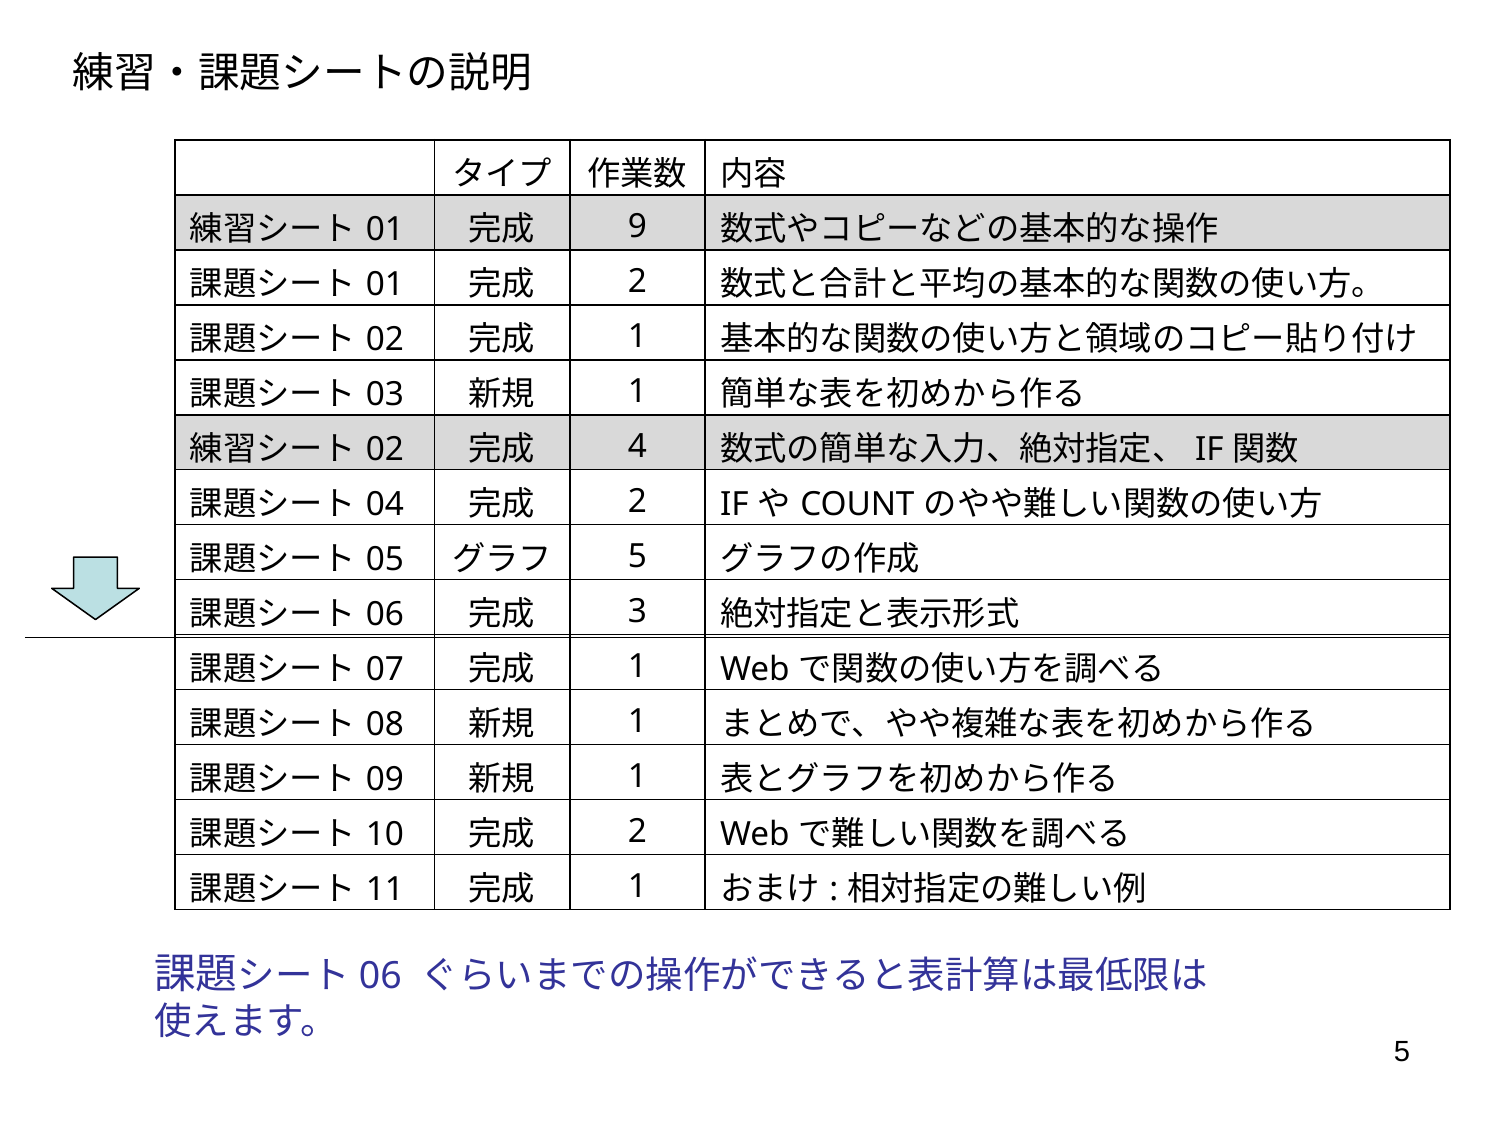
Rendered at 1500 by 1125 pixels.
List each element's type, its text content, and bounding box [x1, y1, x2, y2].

table_cell 数式と合計と平均の基本的な関数の使い方。 [706, 251, 1449, 304]
table_cell 1 [571, 306, 704, 359]
table_cell グラフの作成 [706, 525, 1449, 579]
text_box 練習・課題シートの説明 [58, 38, 1361, 104]
table_cell 完成 [435, 196, 569, 249]
table_cell 数式やコピーなどの基本的な操作 [706, 196, 1449, 249]
table_cell 課題シート09 [176, 745, 434, 799]
table_cell 完成 [435, 470, 569, 524]
table_cell 練習シート02 [176, 416, 434, 469]
table_cell 絶対指定と表示形式 [706, 580, 1449, 634]
text_box [51, 557, 140, 620]
table_cell 課題シート06 [176, 580, 434, 634]
table_cell 新規 [435, 745, 569, 799]
table_cell 4 [571, 416, 704, 469]
table_cell 完成 [435, 800, 569, 854]
table_cell 完成 [435, 638, 569, 689]
text_box 課題シート06 ぐらいまでの操作ができると表計算は最低限は使えます。 [139, 939, 1240, 1050]
table_cell 新規 [435, 690, 569, 744]
table_cell 完成 [435, 580, 569, 634]
table_cell おまけ:相対指定の難しい例 [706, 855, 1449, 909]
table_cell Webで関数の使い方を調べる [706, 638, 1449, 689]
table_cell 課題シート03 [176, 361, 434, 414]
table_cell 完成 [435, 306, 569, 359]
table_cell 5 [571, 525, 704, 579]
table_cell 完成 [435, 855, 569, 909]
table_cell 課題シート10 [176, 800, 434, 854]
table_cell Webで難しい関数を調べる [706, 800, 1449, 854]
table_cell 課題シート02 [176, 306, 434, 359]
table_cell まとめで、やや複雑な表を初めから作る [706, 690, 1449, 744]
table_header 作業数 [571, 141, 704, 194]
table_cell 簡単な表を初めから作る [706, 361, 1449, 414]
table_cell 新規 [435, 361, 569, 414]
table_cell 1 [571, 745, 704, 799]
slide_number 5 [1074, 1024, 1425, 1103]
table_cell 数式の簡単な入力、絶対指定、IF関数 [706, 416, 1449, 469]
table_cell 課題シート08 [176, 690, 434, 744]
table_cell 練習シート01 [176, 196, 434, 249]
table_cell 表とグラフを初めから作る [706, 745, 1449, 799]
table_cell 完成 [435, 251, 569, 304]
table_cell グラフ [435, 525, 569, 579]
table_cell 1 [571, 361, 704, 414]
table_cell 課題シート04 [176, 470, 434, 524]
table_cell 課題シート11 [176, 855, 434, 909]
table_cell 課題シート01 [176, 251, 434, 304]
table_header [176, 141, 434, 194]
table_cell 基本的な関数の使い方と領域のコピー貼り付け [706, 306, 1449, 359]
table_cell 2 [571, 251, 704, 304]
table_cell IFやCOUNTのやや難しい関数の使い方 [706, 470, 1449, 524]
table_cell 3 [571, 580, 704, 634]
table_cell 9 [571, 196, 704, 249]
table_header 内容 [706, 141, 1449, 194]
table_cell 2 [571, 470, 704, 524]
table_cell 完成 [435, 416, 569, 469]
table_header タイプ [435, 141, 569, 194]
table_cell 1 [571, 638, 704, 689]
table_cell 1 [571, 855, 704, 909]
table_cell 課題シート07 [176, 638, 434, 689]
table_cell 課題シート05 [176, 525, 434, 579]
table_cell 1 [571, 690, 704, 744]
table_cell 2 [571, 800, 704, 854]
